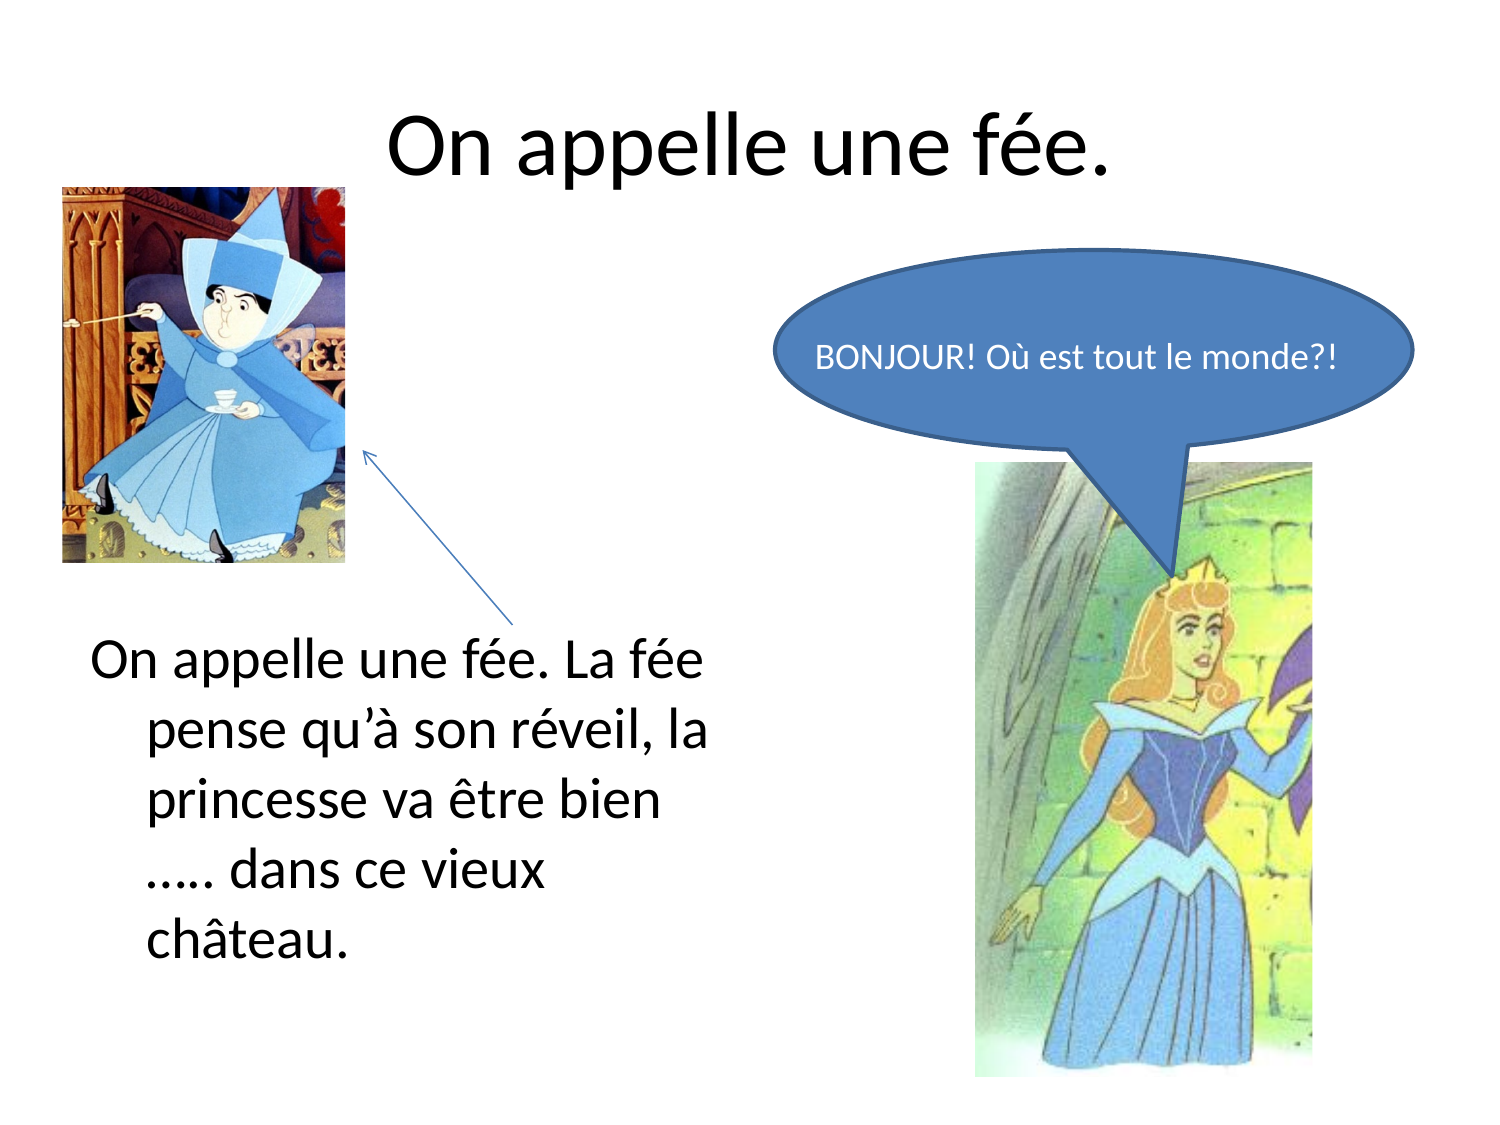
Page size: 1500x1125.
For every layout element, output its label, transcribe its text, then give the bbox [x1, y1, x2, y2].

list On appelle une fée. La fée pense qu’à son réveil, la princesse va être bien ….. dans ce vieux château. [75, 612, 738, 1005]
text_box BONJOUR! Où est tout le monde?! [799, 324, 1400, 385]
title On appelle une fée. [75, 45, 1425, 233]
picture [62, 187, 346, 563]
text_box [772, 247, 1415, 460]
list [974, 462, 1313, 1077]
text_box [349, 462, 526, 613]
